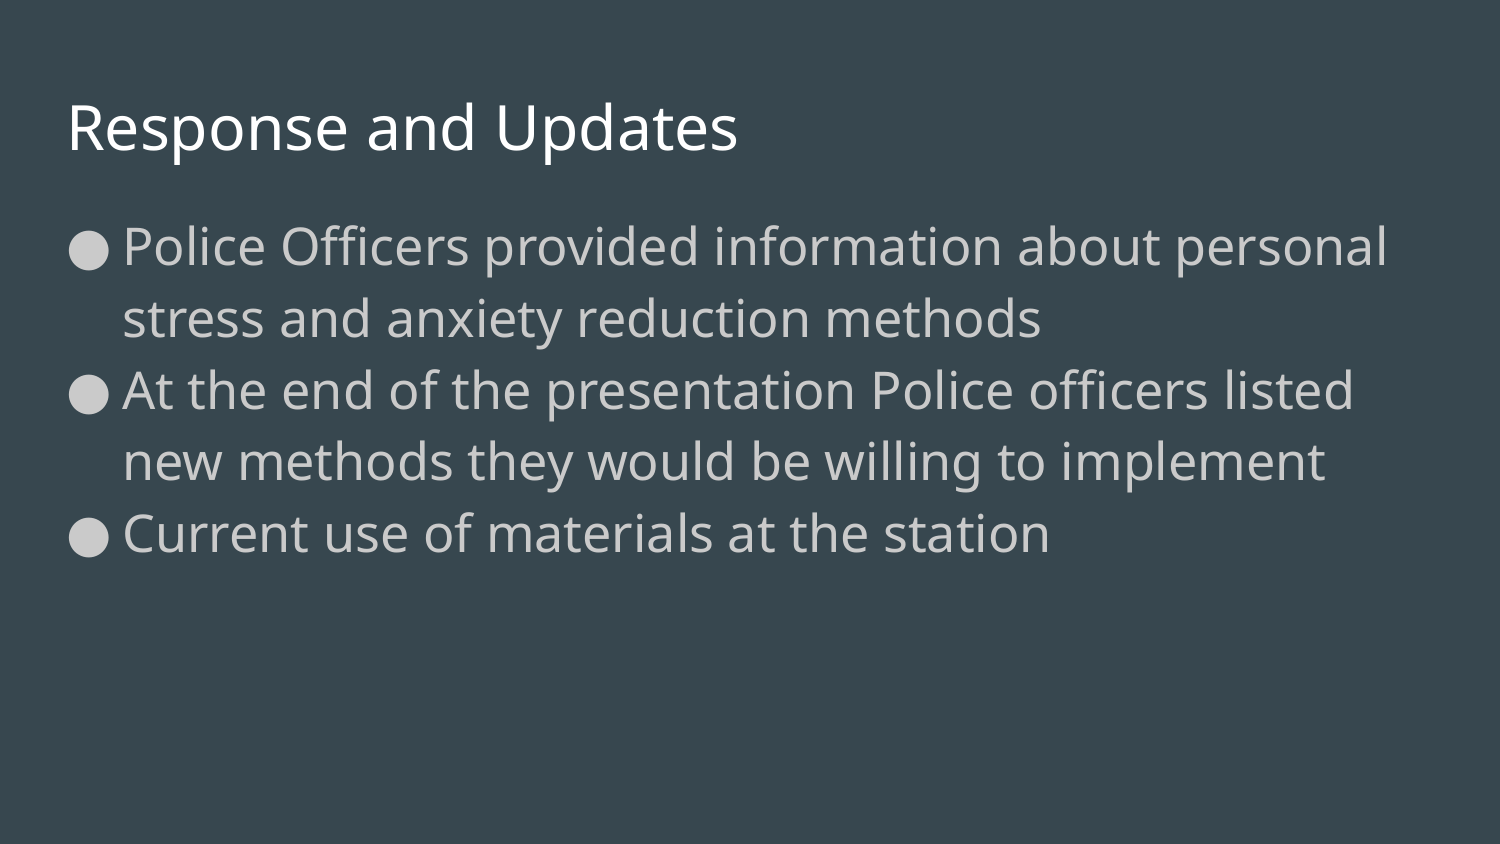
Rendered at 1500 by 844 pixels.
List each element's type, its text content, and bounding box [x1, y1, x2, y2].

title Response and Updates [51, 72, 1449, 167]
list Police Officers provided information about personal stress and anxiety reduction methods At the end of the presentation Police officers listed new methods they would be willing to implement Current use of materials at the station [51, 189, 1449, 750]
